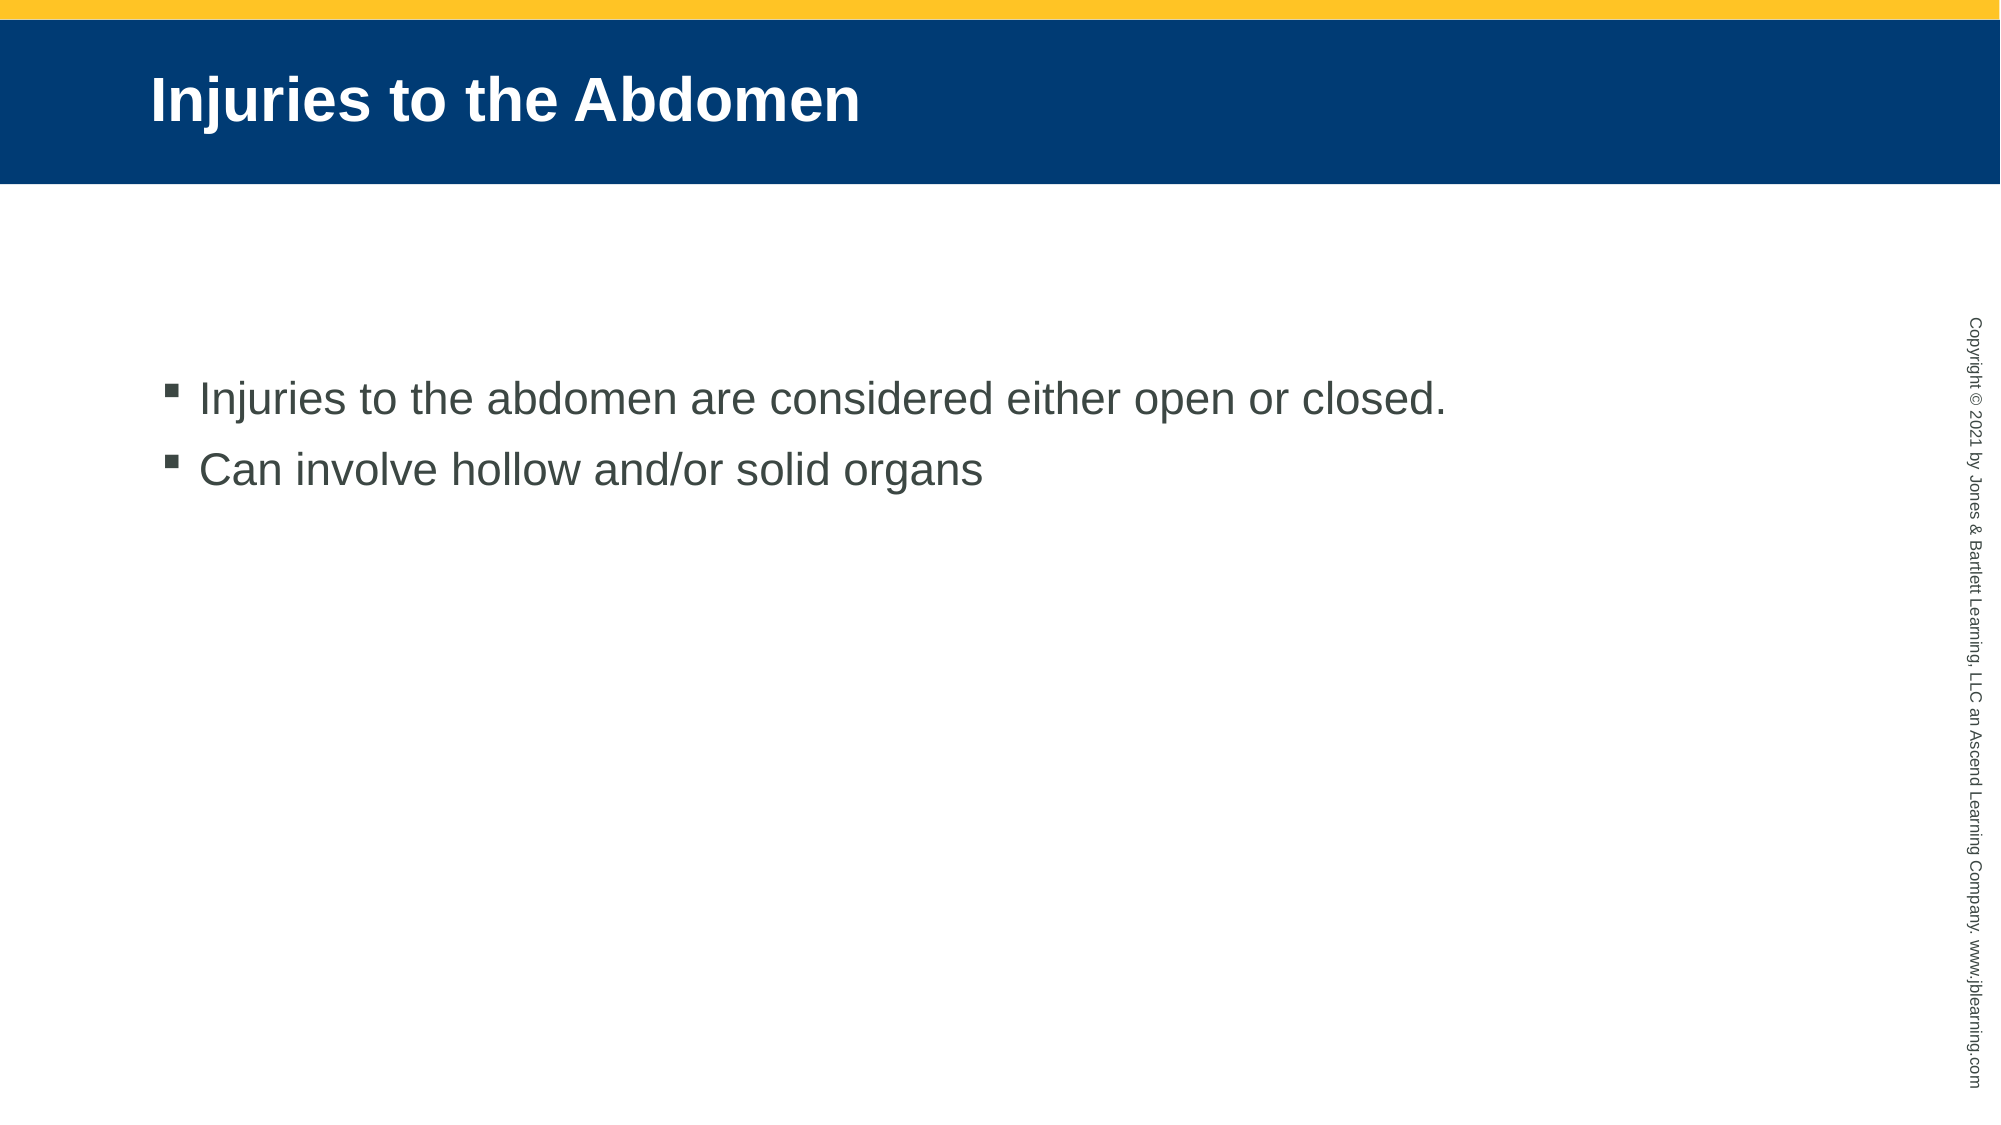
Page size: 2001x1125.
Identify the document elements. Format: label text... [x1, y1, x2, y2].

title Injuries to the Abdomen [0, 19, 2000, 185]
list Injuries to the abdomen are considered either open or closed. Can involve hollow and/or solid organs [146, 361, 1859, 1016]
